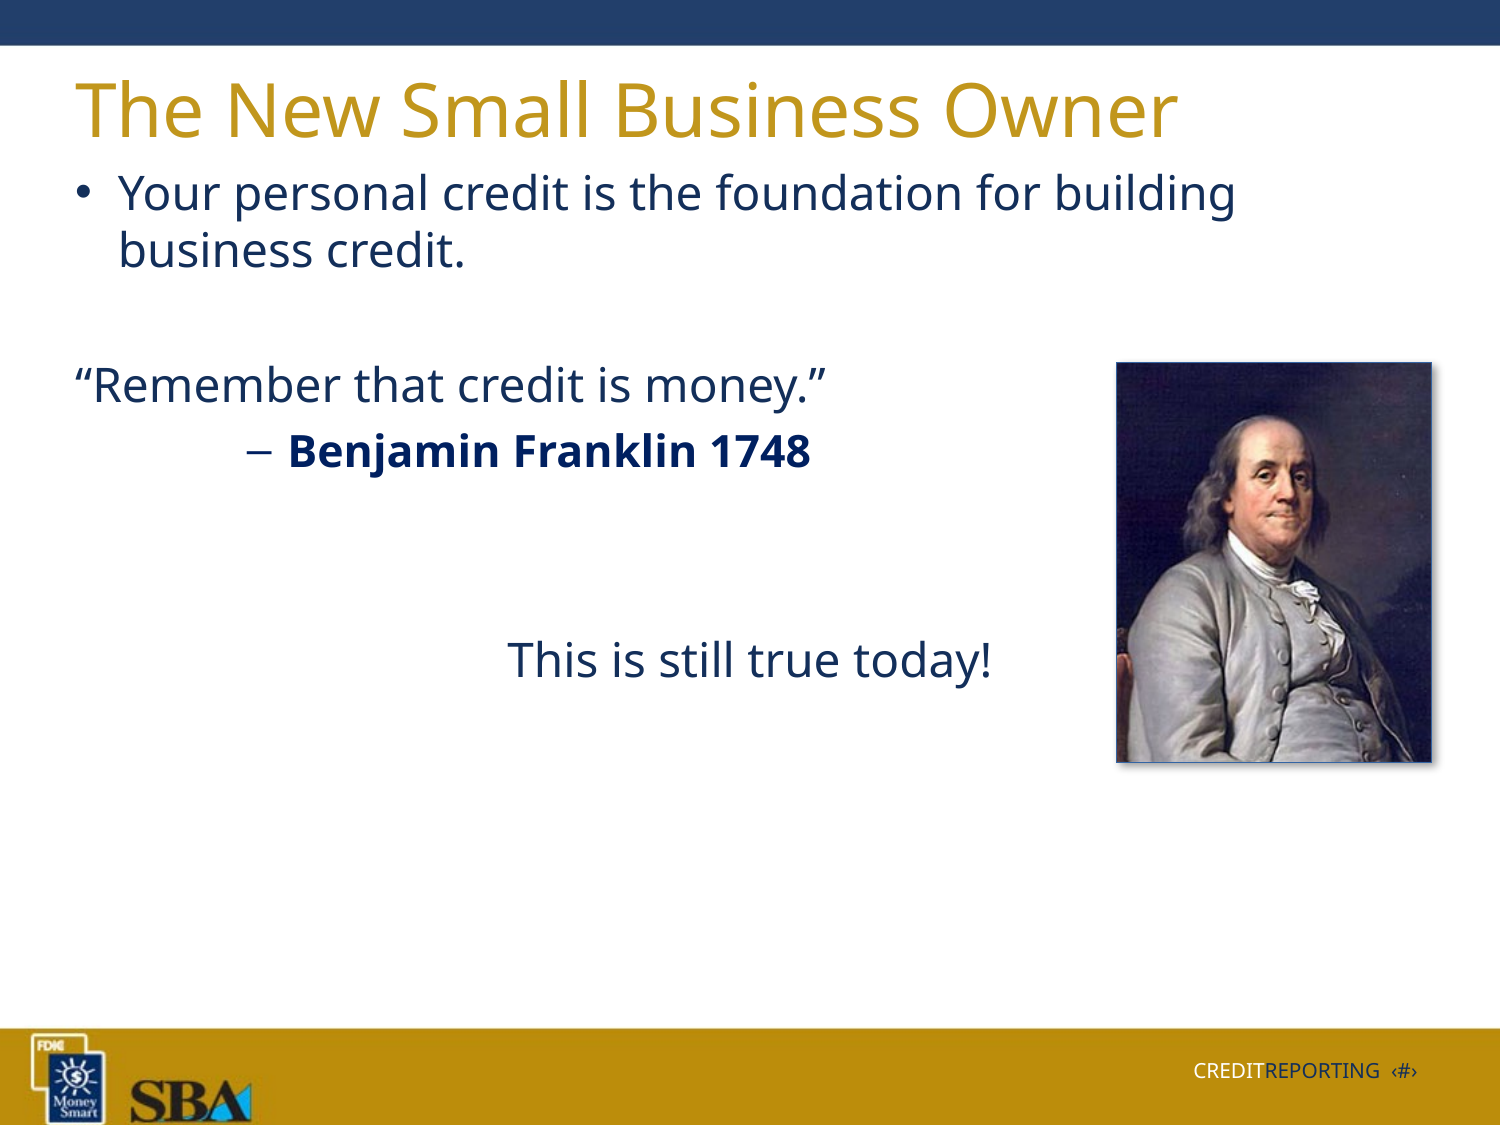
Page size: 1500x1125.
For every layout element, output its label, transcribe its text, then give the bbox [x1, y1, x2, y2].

list Your personal credit is the foundation for building business credit. “Remember that credit is money.” Benjamin Franklin 1748 This is still true today! [74, 161, 1426, 688]
picture [0, 0, 1500, 1125]
title The New Small Business Owner [74, 61, 1426, 161]
